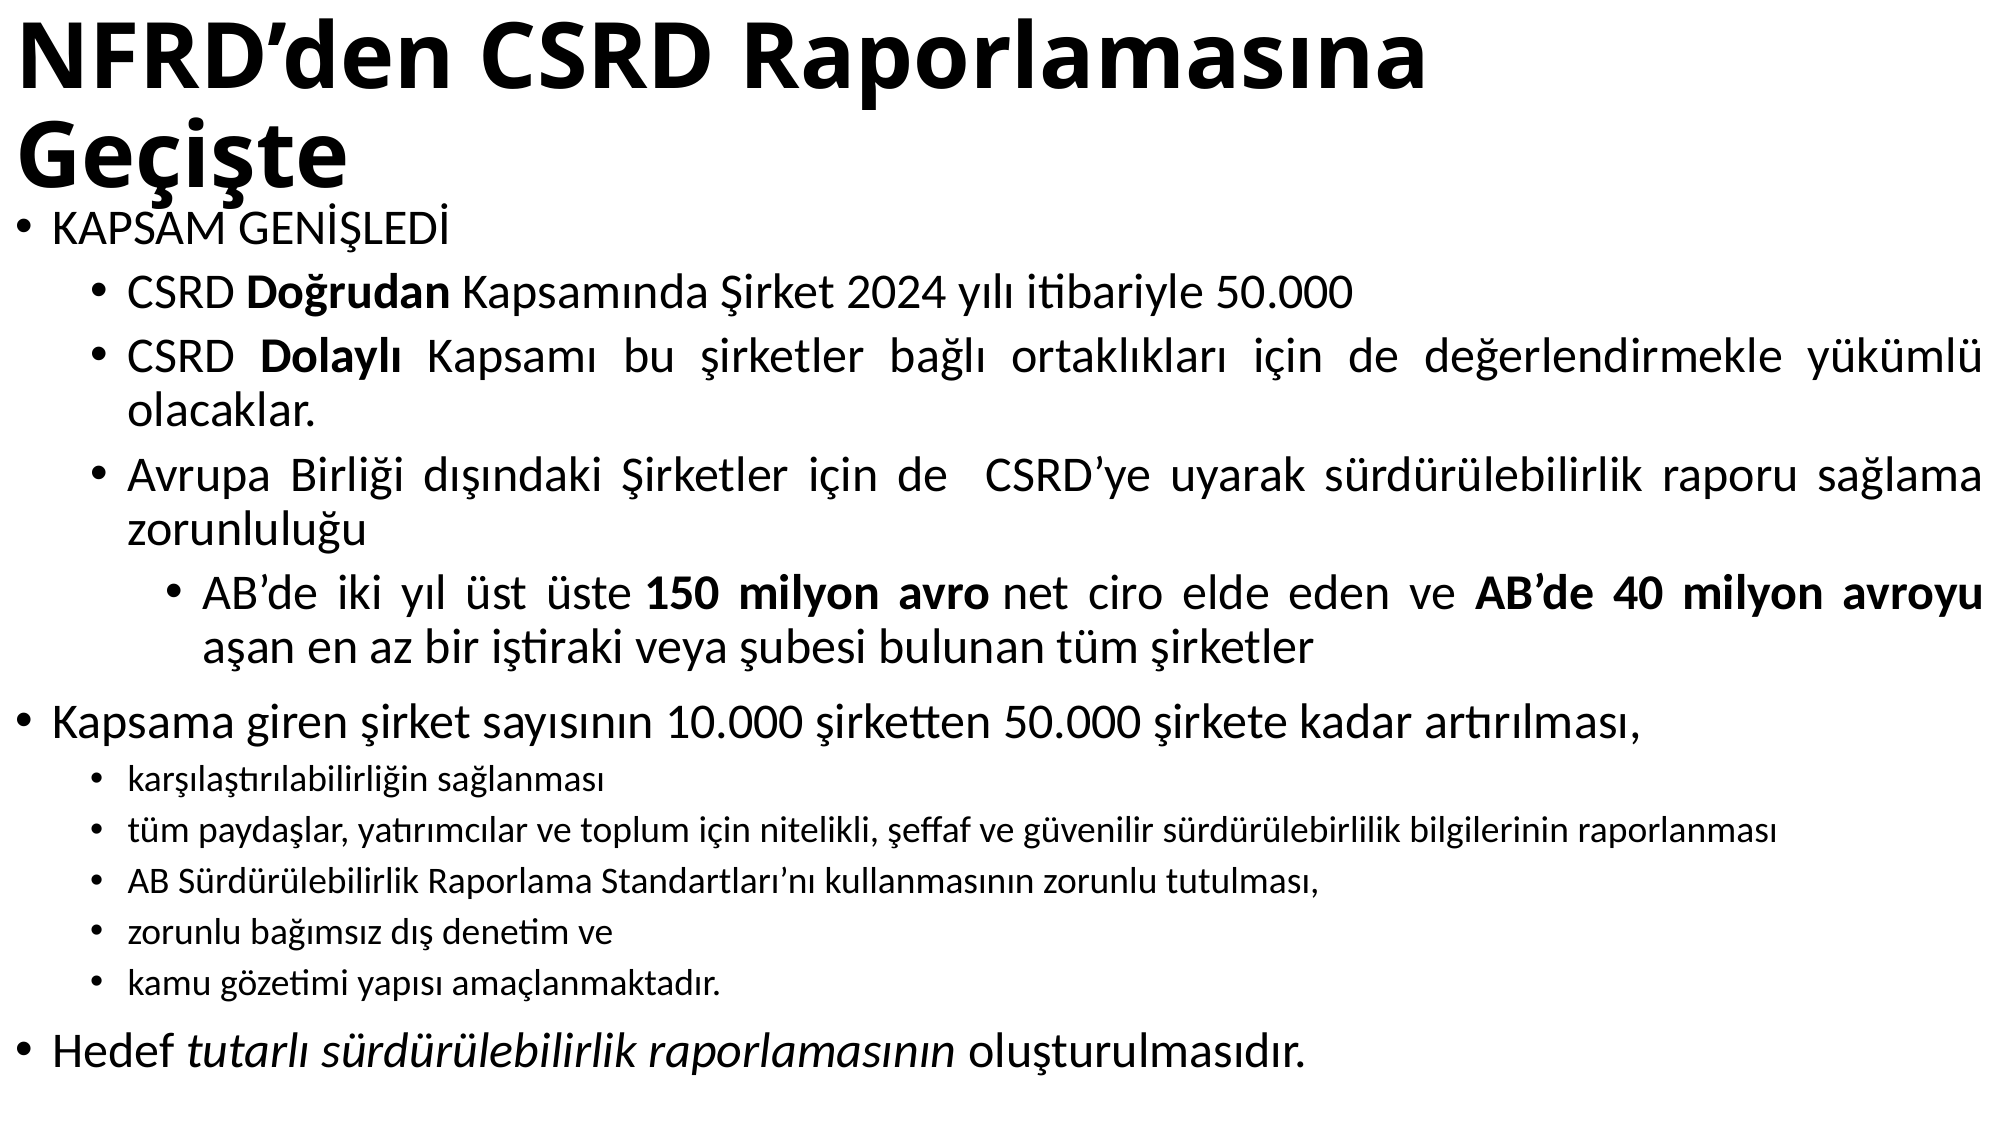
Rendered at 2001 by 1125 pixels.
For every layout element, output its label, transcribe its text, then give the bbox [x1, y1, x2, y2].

title NFRD’den CSRD Raporlamasına Geçişte [0, 0, 1725, 193]
list KAPSAM GENİŞLEDİ CSRD Doğrudan Kapsamında Şirket 2024 yılı itibariyle 50.000 CSRD Dolaylı Kapsamı bu şirketler bağlı ortaklıkları için de değerlendirmekle yükümlü olacaklar. Avrupa Birliği dışındaki Şirketler için de CSRD’ye uyarak sürdürülebilirlik raporu sağlama zorunluluğu AB’de iki yıl üst üste 150 milyon avro net ciro elde eden ve AB’de 40 milyon avroyu aşan en az bir iştiraki veya şubesi bulunan tüm şirketler Kapsama giren şirket sayısının 10.000 şirketten 50.000 şirkete kadar artırılması, karşılaştırılabilirliğin sağlanması tüm paydaşlar, yatırımcılar ve toplum için nitelikli, şeffaf ve güvenilir sürdürülebirlilik bilgilerinin raporlanması AB Sürdürülebilirlik Raporlama Standartları’nı kullanmasının zorunlu tutulması, zorunlu bağımsız dış denetim ve kamu gözetimi yapısı amaçlanmaktadır. Hedef tutarlı sürdürülebilirlik raporlamasının oluşturulmasıdır. [0, 193, 2000, 1125]
